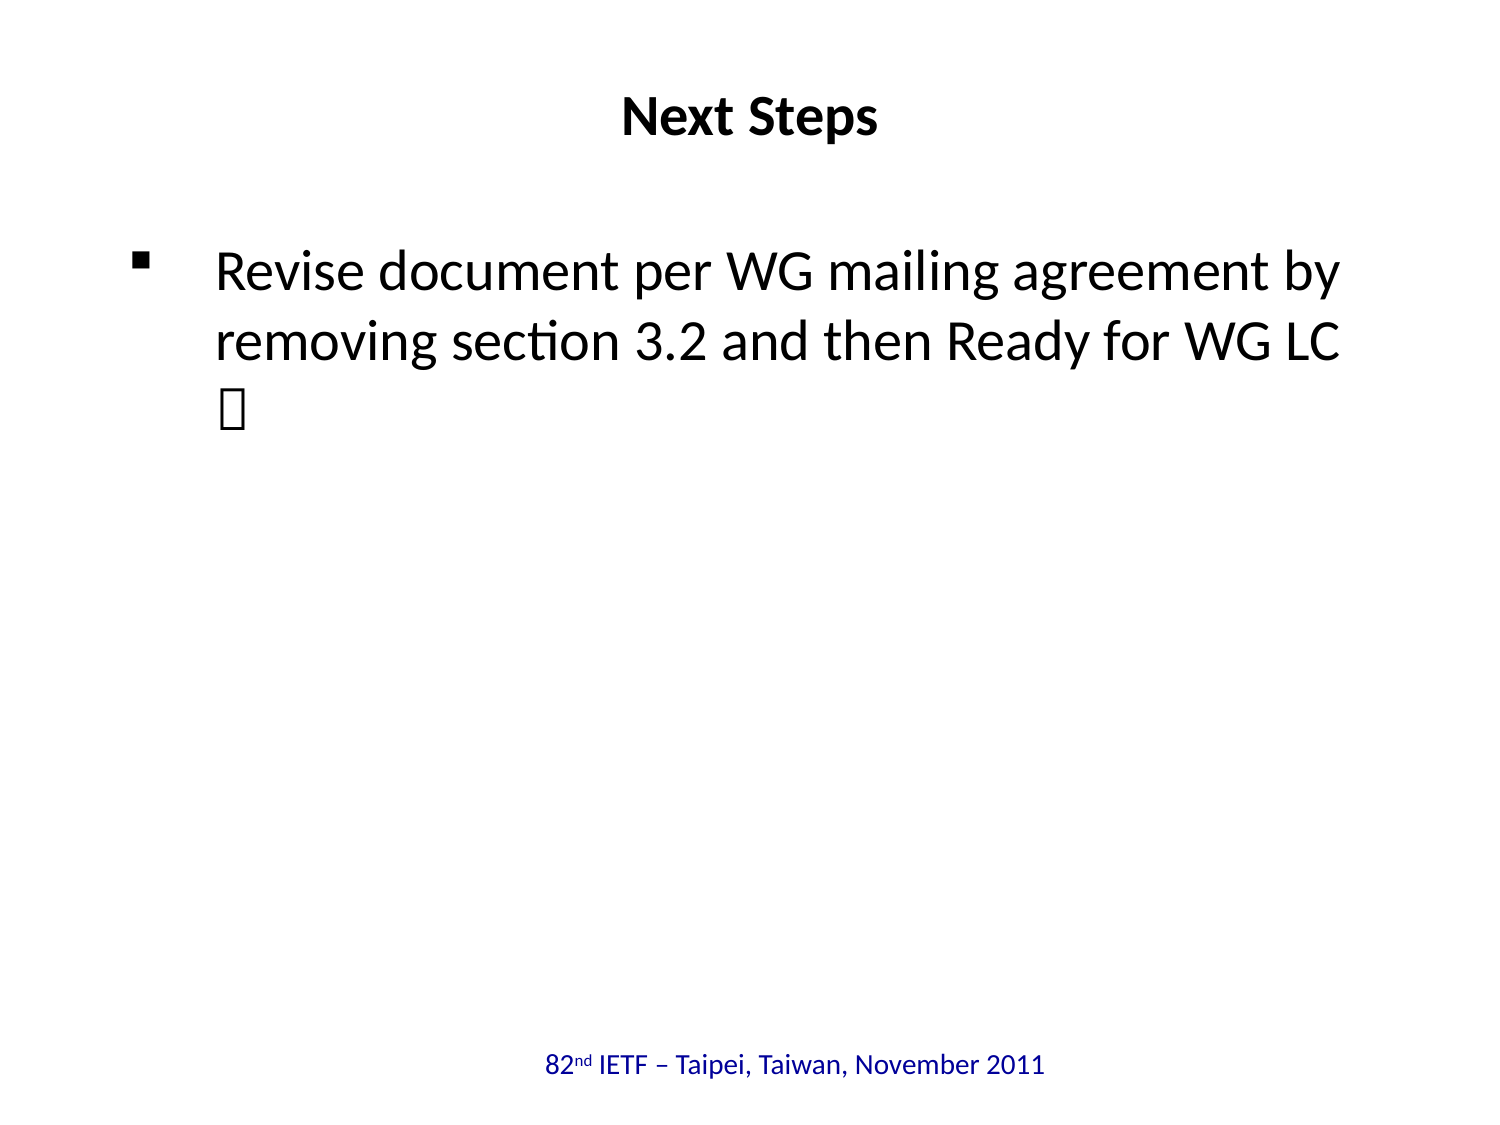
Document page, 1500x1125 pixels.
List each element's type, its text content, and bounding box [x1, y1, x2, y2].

list Revise document per WG mailing agreement by removing section 3.2 and then Ready for WG LC  [112, 224, 1388, 1001]
title Next Steps [112, 62, 1388, 163]
